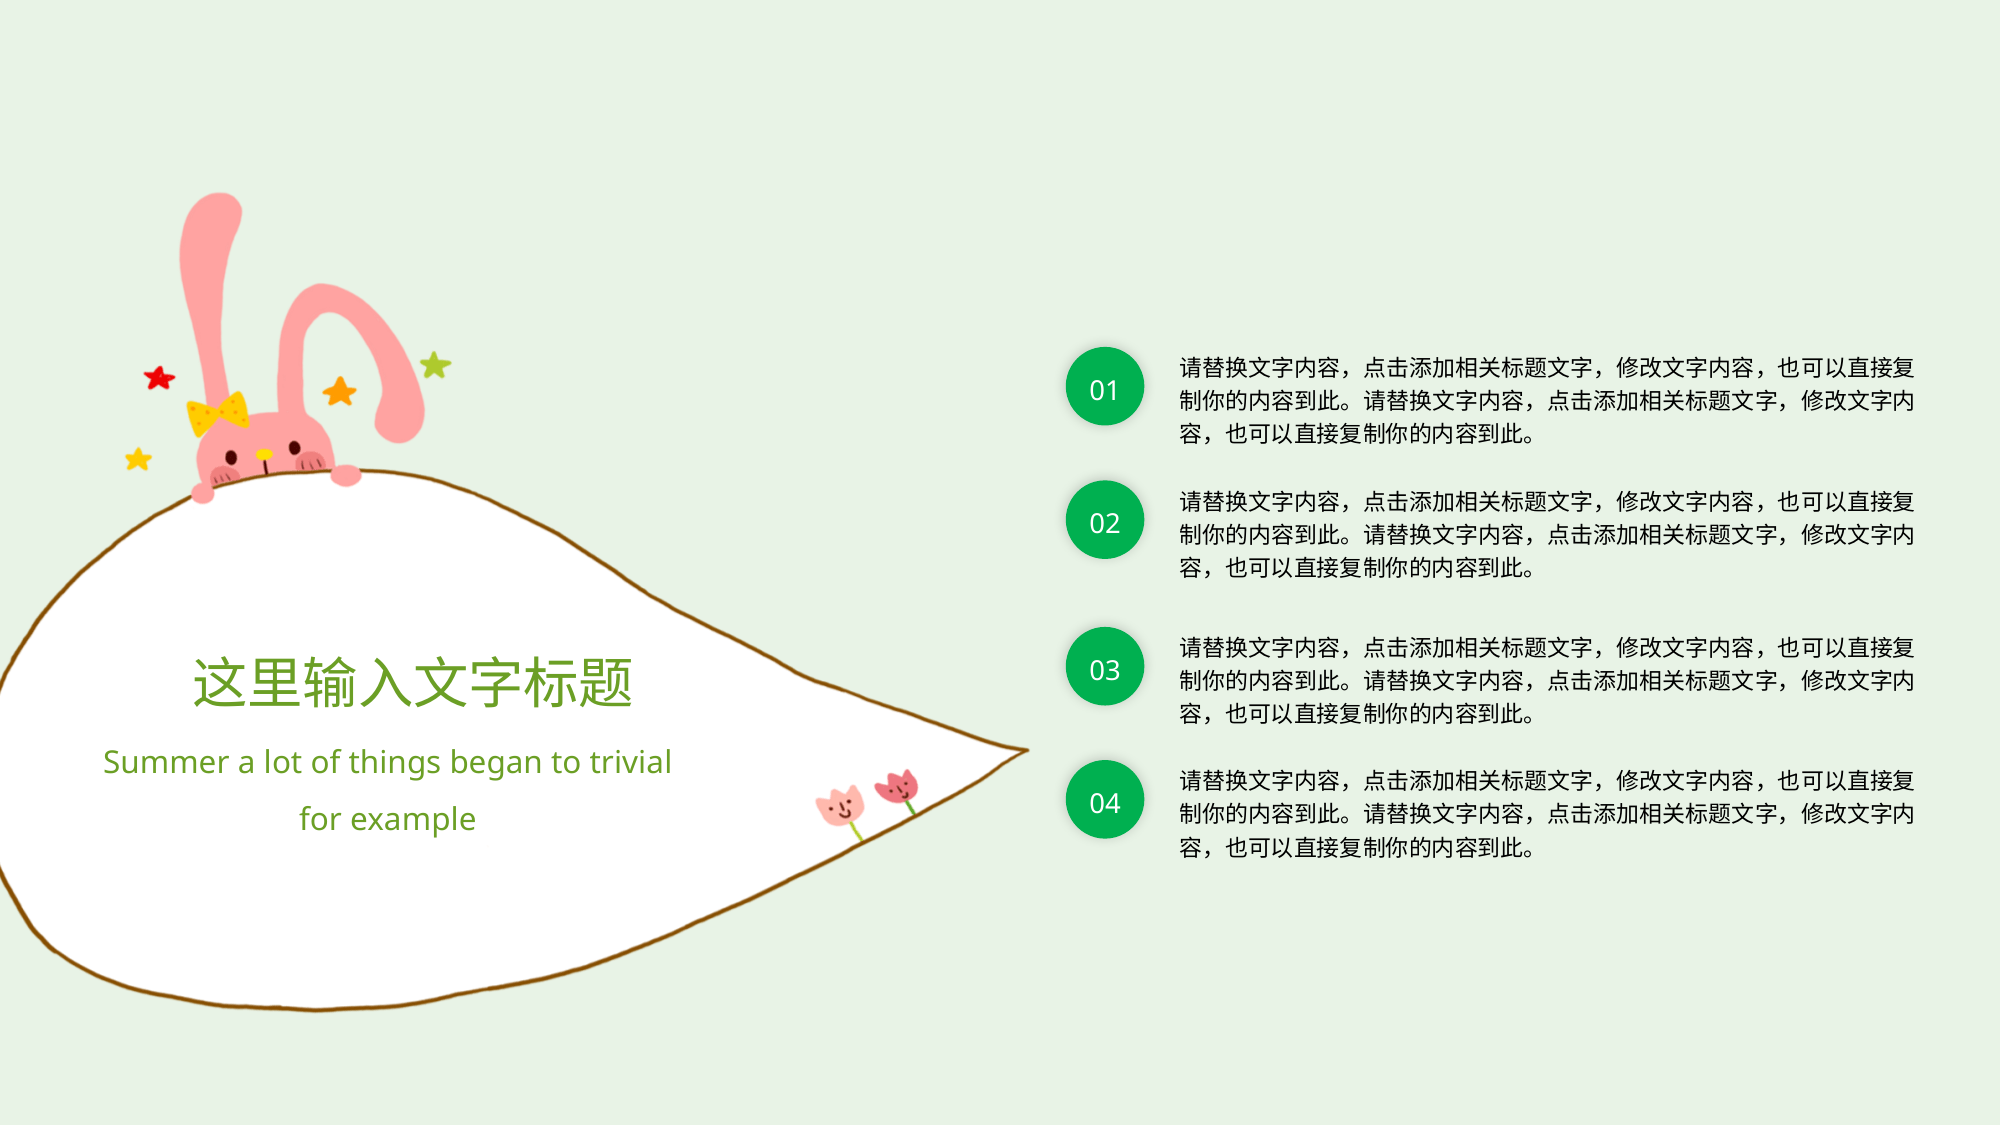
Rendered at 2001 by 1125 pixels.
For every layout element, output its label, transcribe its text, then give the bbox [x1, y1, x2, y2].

text_box 请替换文字内容，点击添加相关标题文字，修改文字内容，也可以直接复制你的内容到此。请替换文字内容，点击添加相关标题文字，修改文字内容，也可以直接复制你的内容到此。 [1179, 628, 1917, 728]
text_box 请替换文字内容，点击添加相关标题文字，修改文字内容，也可以直接复制你的内容到此。请替换文字内容，点击添加相关标题文字，修改文字内容，也可以直接复制你的内容到此。 [1179, 348, 1917, 448]
text_box 01 [1064, 345, 1146, 427]
text_box 请替换文字内容，点击添加相关标题文字，修改文字内容，也可以直接复制你的内容到此。请替换文字内容，点击添加相关标题文字，修改文字内容，也可以直接复制你的内容到此。 [1179, 481, 1917, 581]
text_box 04 [1064, 759, 1146, 840]
text_box 03 [1064, 625, 1146, 707]
text_box 请替换文字内容，点击添加相关标题文字，修改文字内容，也可以直接复制你的内容到此。请替换文字内容，点击添加相关标题文字，修改文字内容，也可以直接复制你的内容到此。 [1179, 761, 1917, 861]
picture [0, 47, 1041, 1125]
text_box 02 [1064, 479, 1146, 560]
